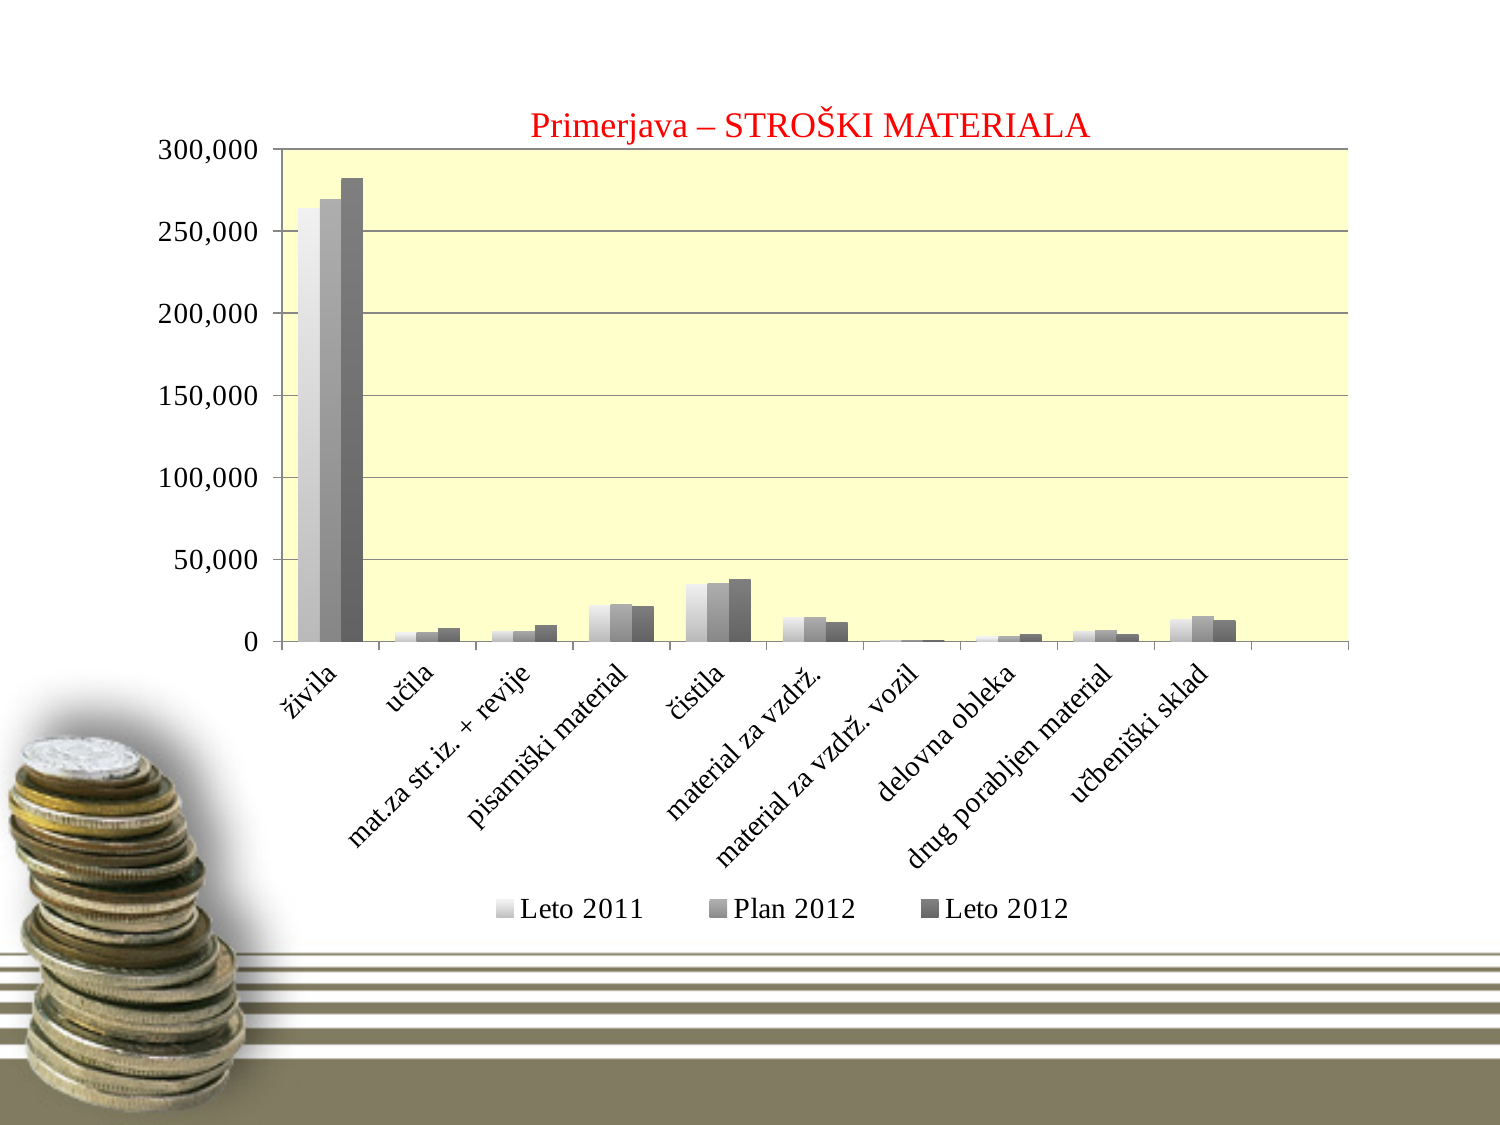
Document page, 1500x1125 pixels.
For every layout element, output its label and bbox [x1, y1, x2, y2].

chart [70, 70, 1430, 938]
picture [0, 0, 1500, 1125]
